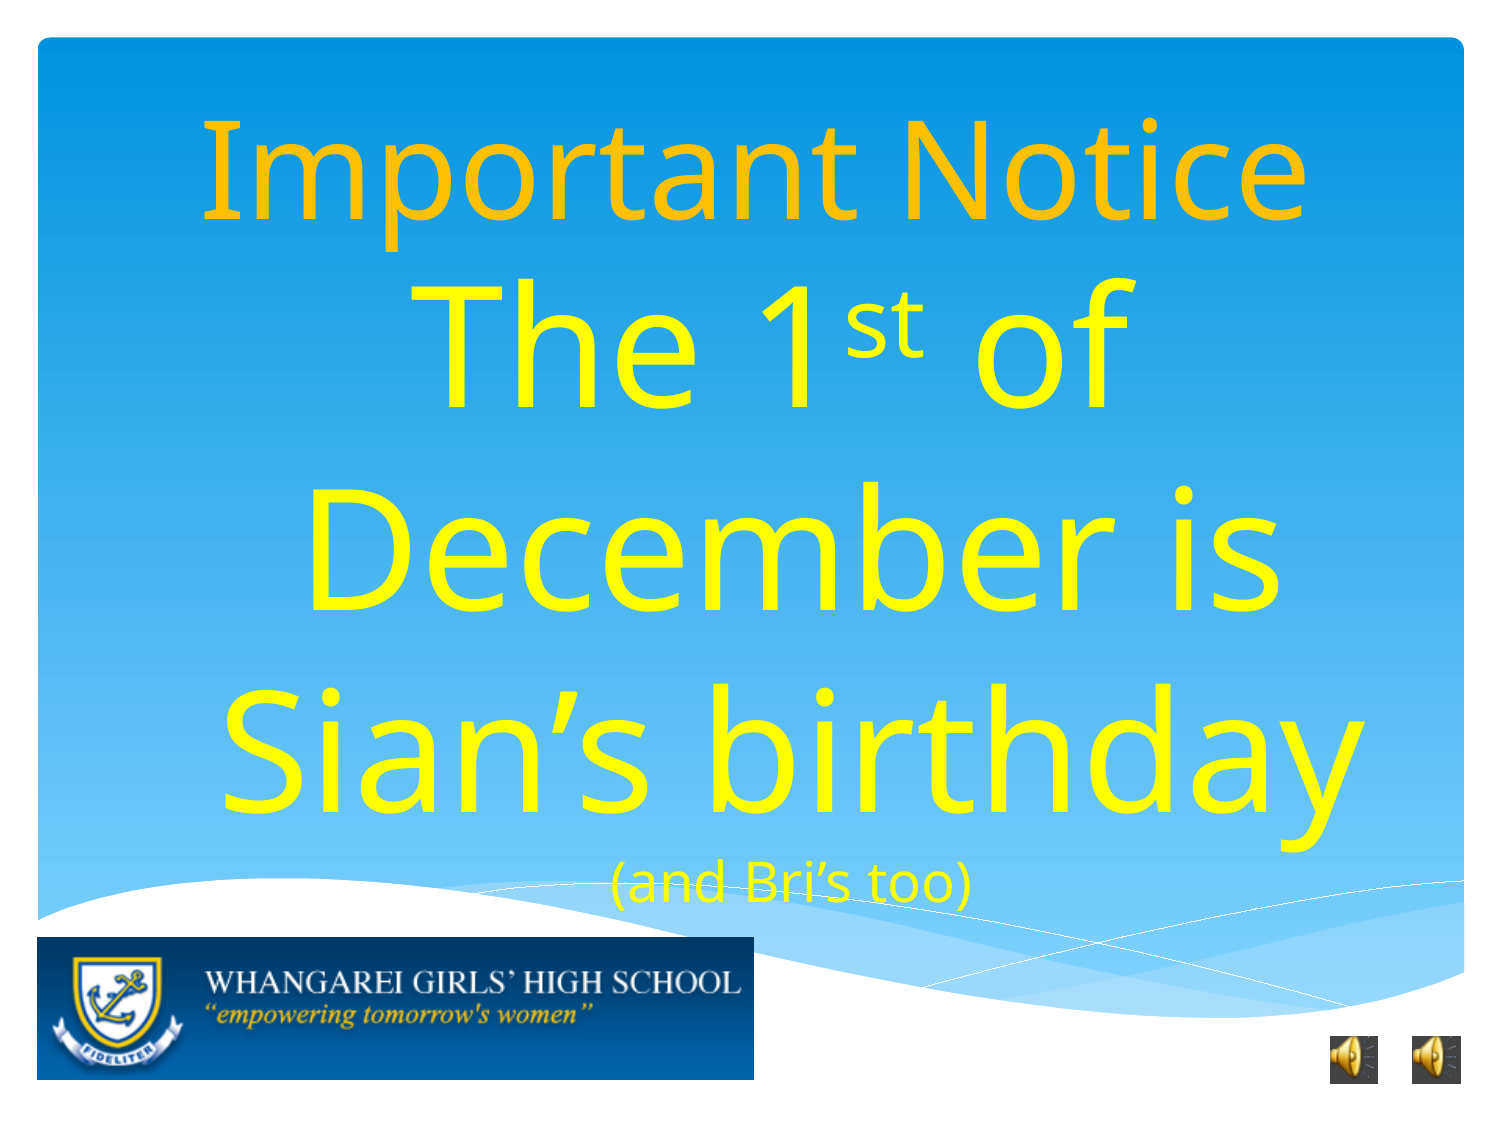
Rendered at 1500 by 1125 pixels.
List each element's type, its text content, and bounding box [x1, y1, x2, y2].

text_box Important Notice [149, 37, 1362, 255]
picture [1411, 1034, 1462, 1086]
picture [1328, 1034, 1380, 1086]
text_box The 1st of December is Sian’s birthday (and Bri’s too) [149, 231, 1391, 963]
picture [37, 937, 754, 1080]
